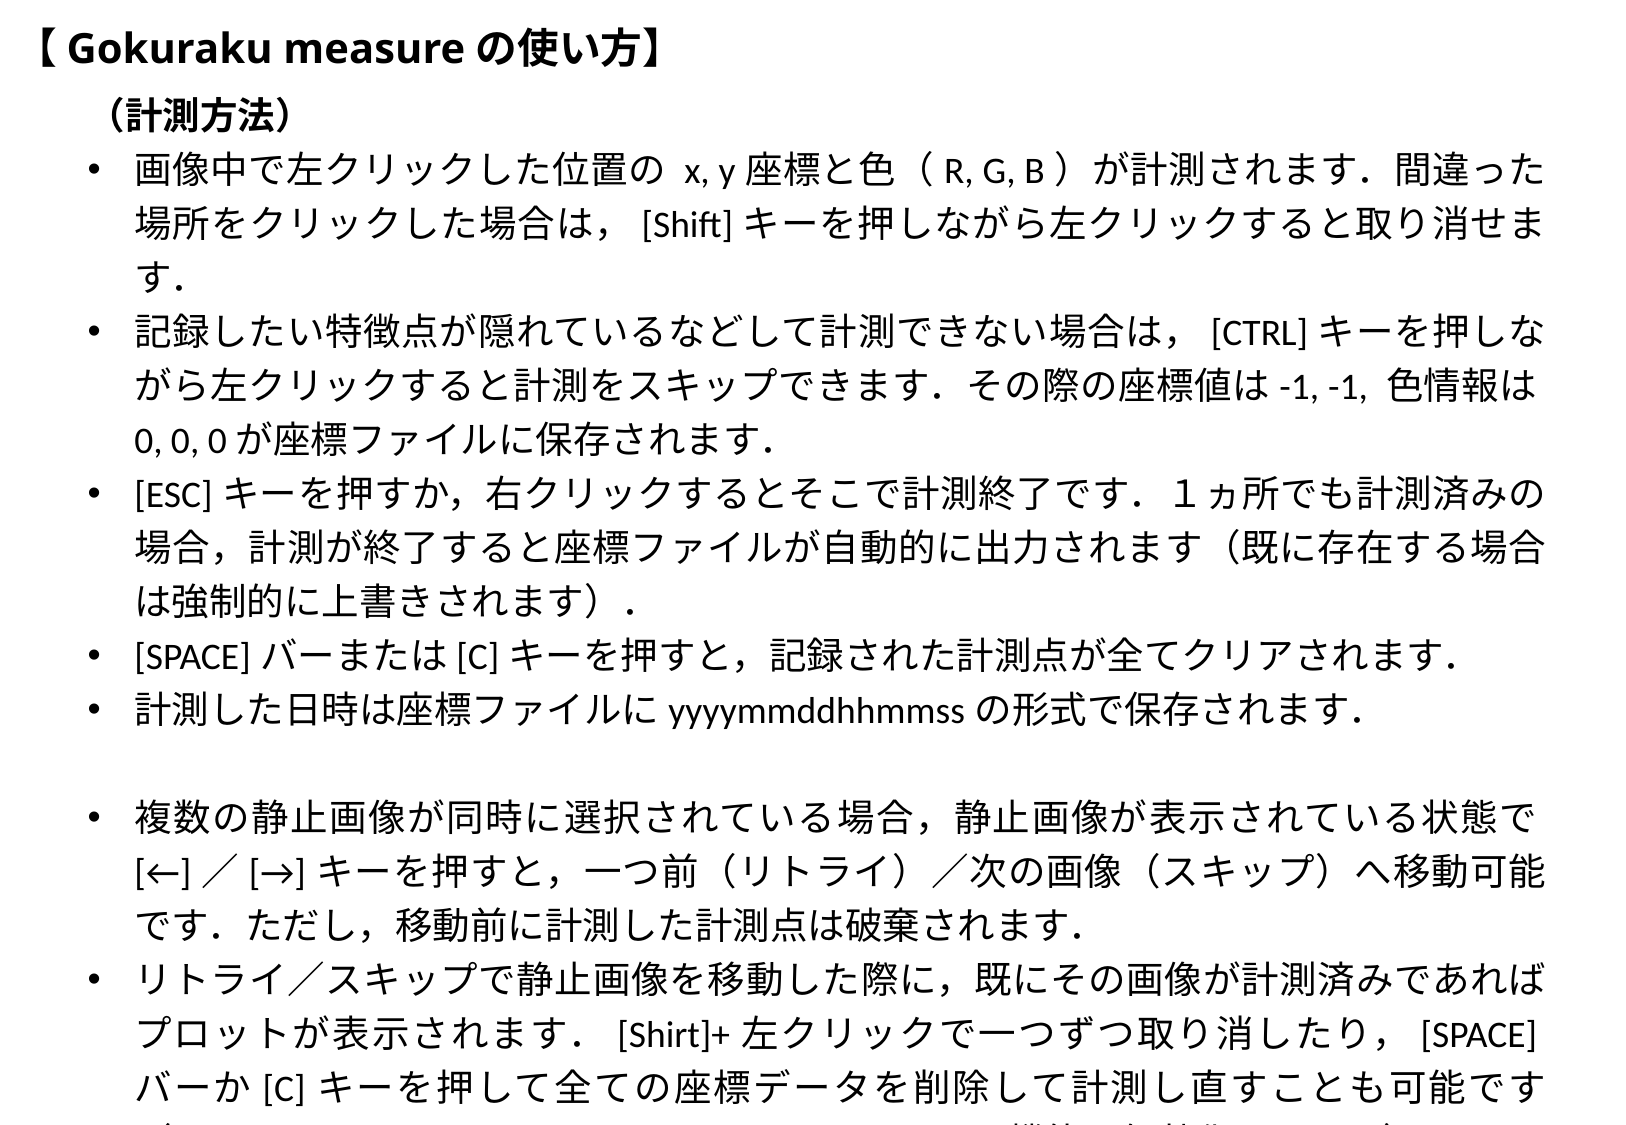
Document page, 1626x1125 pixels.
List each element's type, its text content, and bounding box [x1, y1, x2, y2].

title 【Gokuraku measureの使い方】 [0, 0, 1625, 101]
text_box （計測方法） 画像中で左クリックした位置の x, y座標と色（R, G, B）が計測されます．間違った場所をクリックした場合は，[Shift]キーを押しながら左クリックすると取り消せます． 記録したい特徴点が隠れているなどして計測できない場合は，[CTRL]キーを押しながら左クリックすると計測をスキップできます．その際の座標値は-1, -1, 色情報は0, 0, 0が座標ファイルに保存されます． [ESC]キーを押すか，右クリックするとそこで計測終了です．１ヵ所でも計測済みの場合，計測が終了すると座標ファイルが自動的に出力されます（既に存在する場合は強制的に上書きされます）． [SPACE]バーまたは[C]キーを押すと，記録された計測点が全てクリアされます． 計測した日時は座標ファイルにyyyymmddhhmmssの形式で保存されます． 複数の静止画像が同時に選択されている場合，静止画像が表示されている状態で[←]／[→]キーを押すと，一つ前（リトライ）／次の画像（スキップ）へ移動可能です．ただし，移動前に計測した計測点は破棄されます． リトライ／スキップで静止画像を移動した際に，既にその画像が計測済みであればプロットが表示されます．[Shirt]+左クリックで一つずつ取り消したり，[SPACE]バーか[C]キーを押して全ての座標データを削除して計測し直すことも可能です（header.pdeのForce_updateをtrueにすると，この機能は無効化できます）． [72, 75, 1561, 1125]
